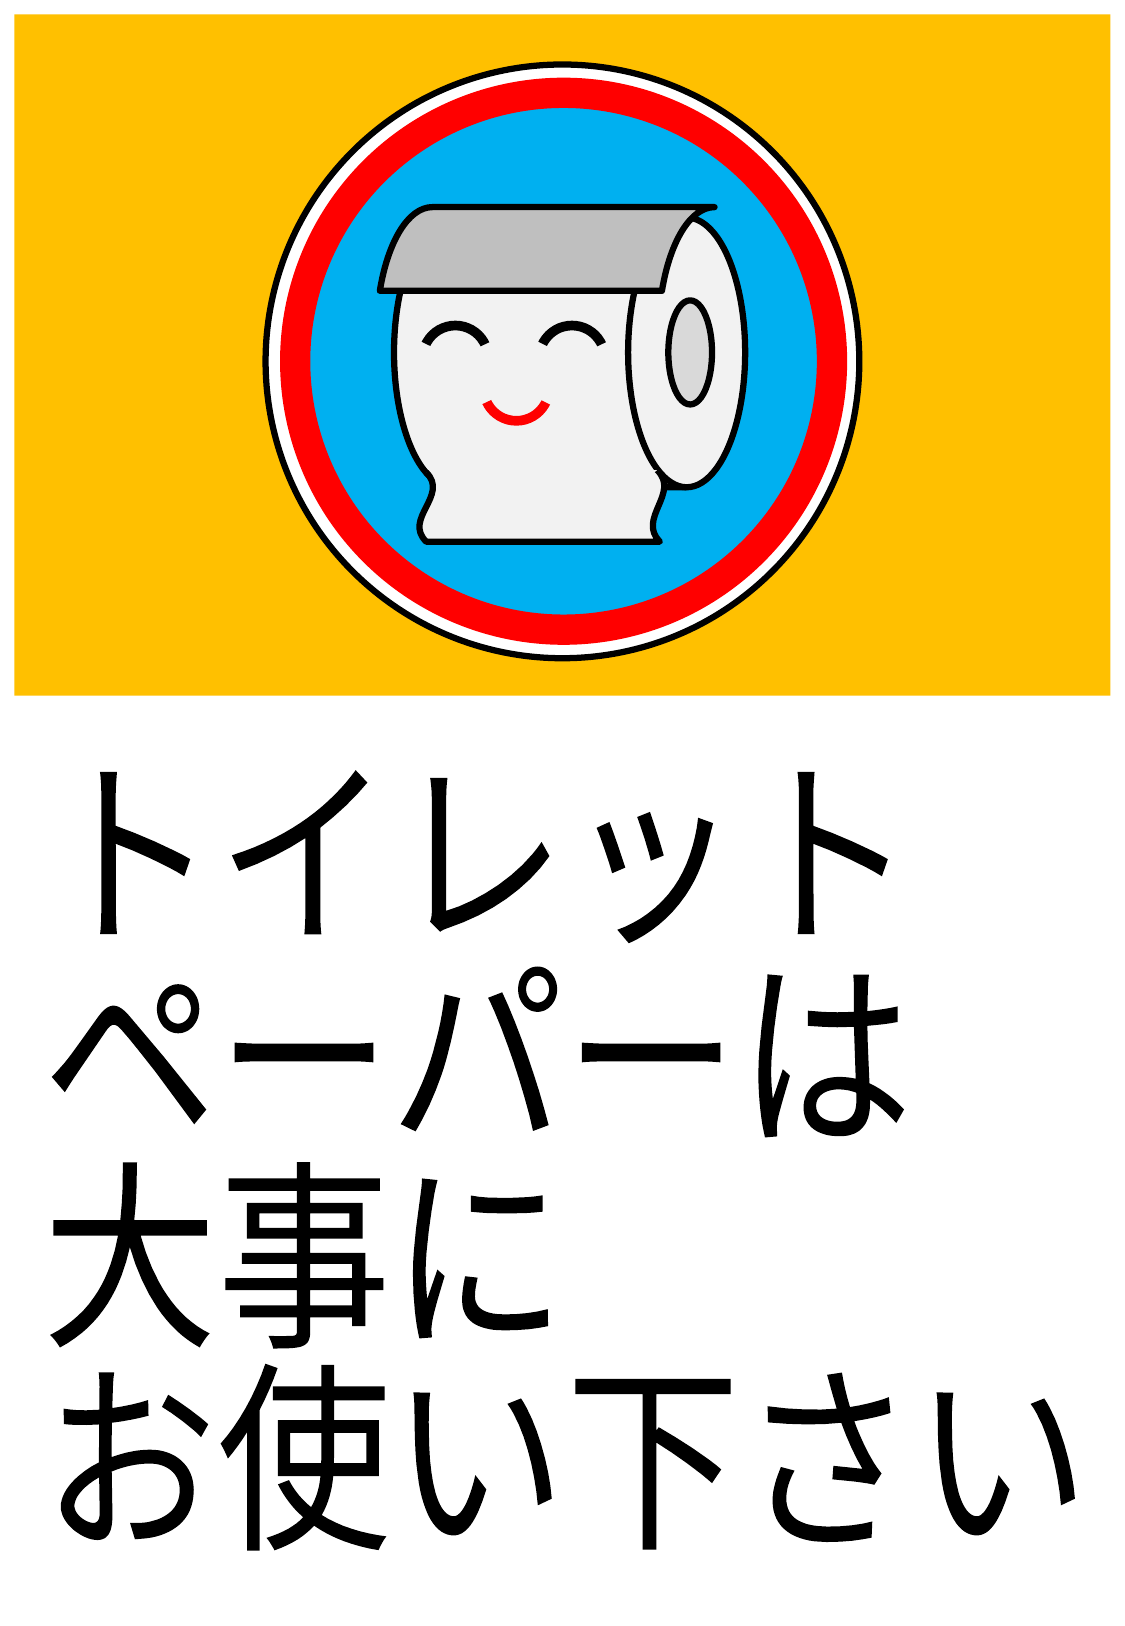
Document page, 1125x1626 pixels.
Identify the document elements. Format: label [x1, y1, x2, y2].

text_box [12, 12, 1112, 698]
text_box [265, 64, 860, 659]
